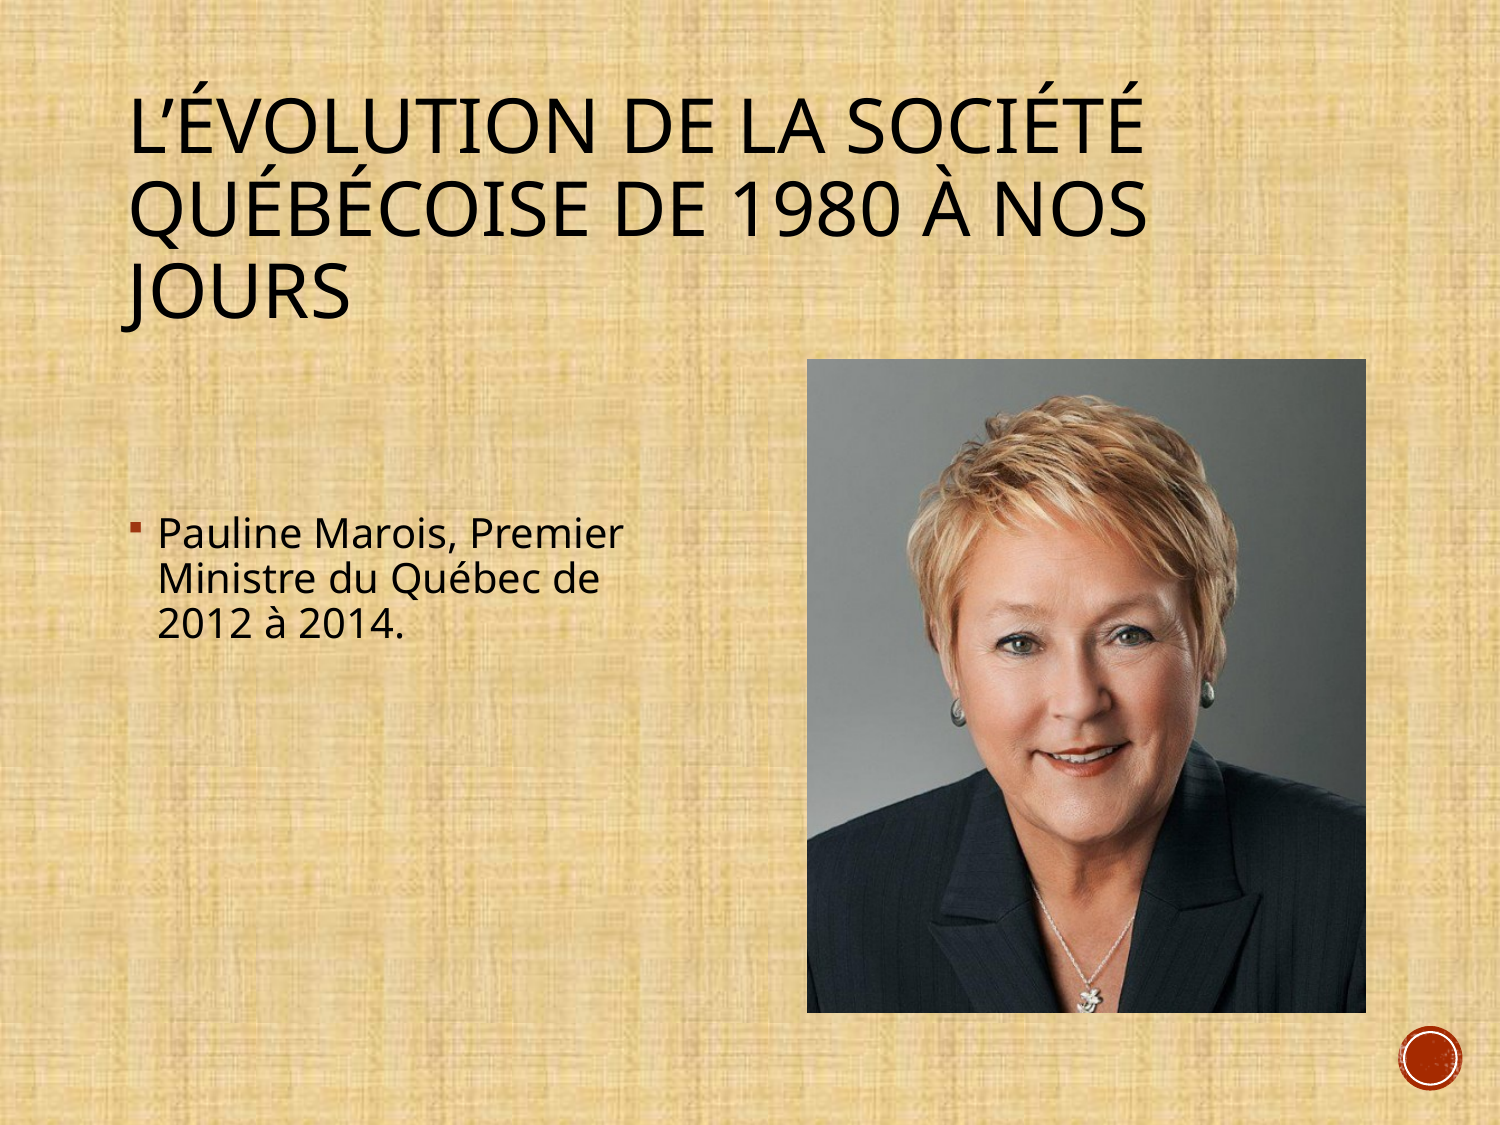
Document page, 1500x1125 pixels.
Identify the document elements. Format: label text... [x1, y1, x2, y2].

picture [0, 0, 1500, 1125]
list Pauline Marois, Premier Ministre du Québec de 2012 à 2014. [112, 360, 713, 1013]
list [810, 363, 1364, 1010]
title L’évolution de la société québécoise de 1980 à nos jours [112, 79, 1388, 344]
